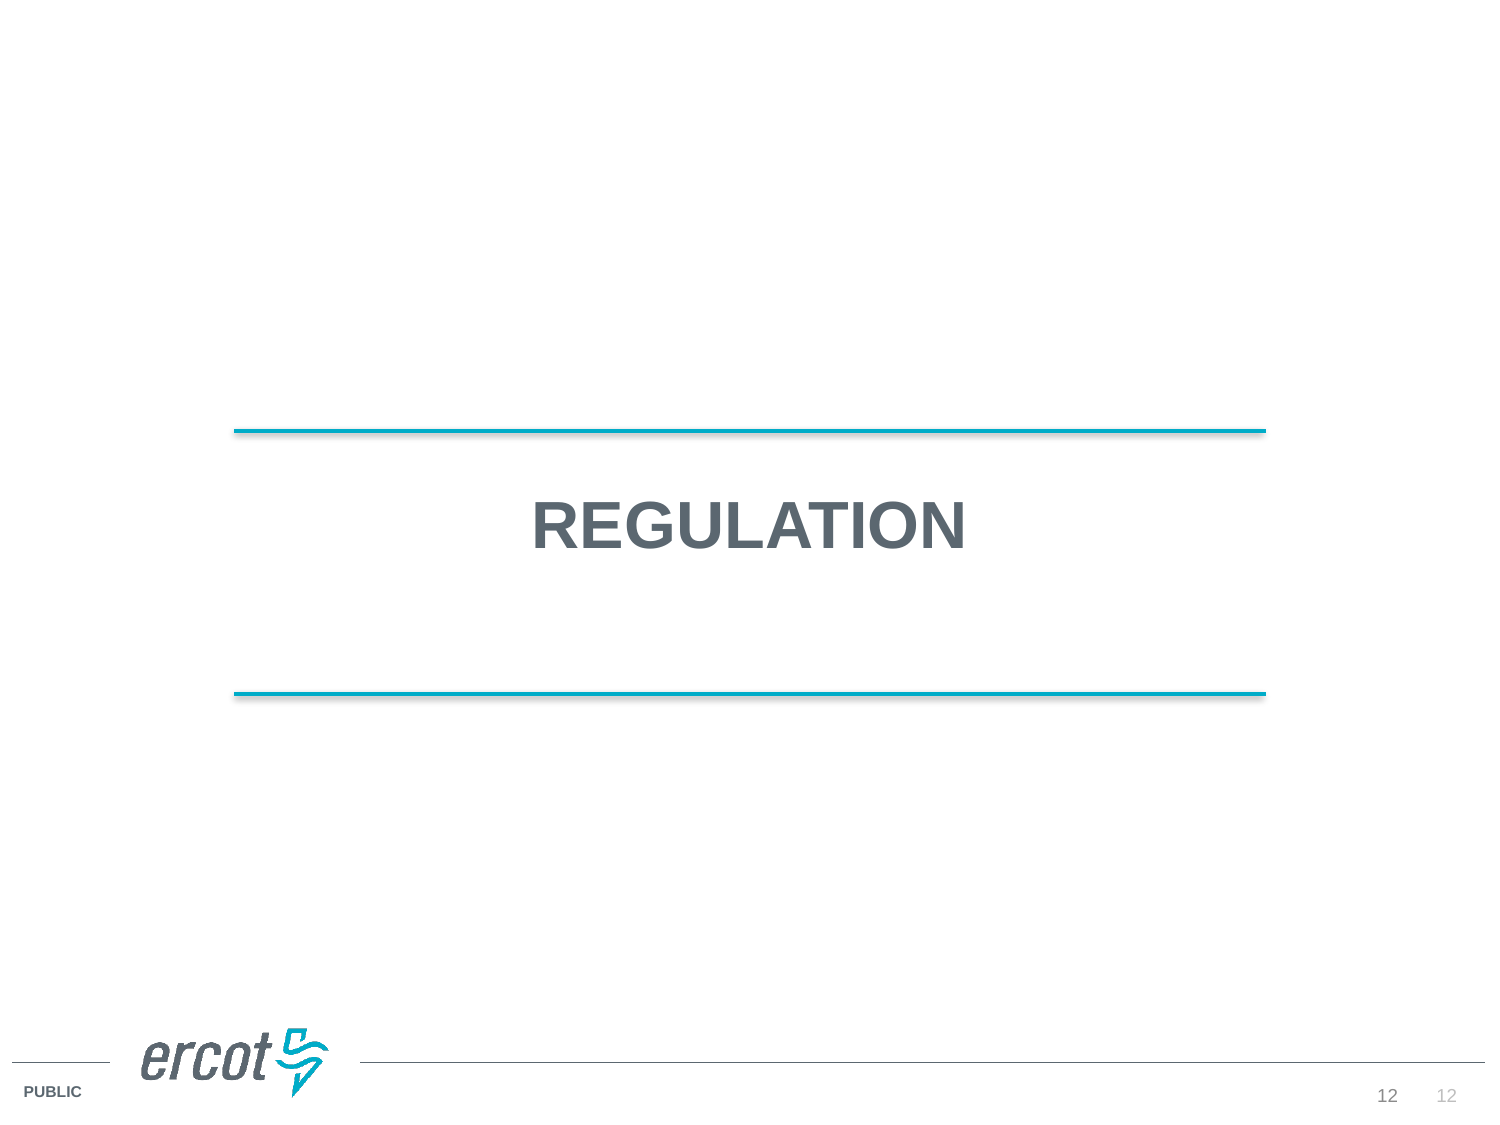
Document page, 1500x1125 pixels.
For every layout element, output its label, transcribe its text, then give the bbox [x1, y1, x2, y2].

picture [137, 1024, 332, 1100]
list Regulation [234, 474, 1266, 638]
slide_number 12 [1350, 1077, 1425, 1113]
